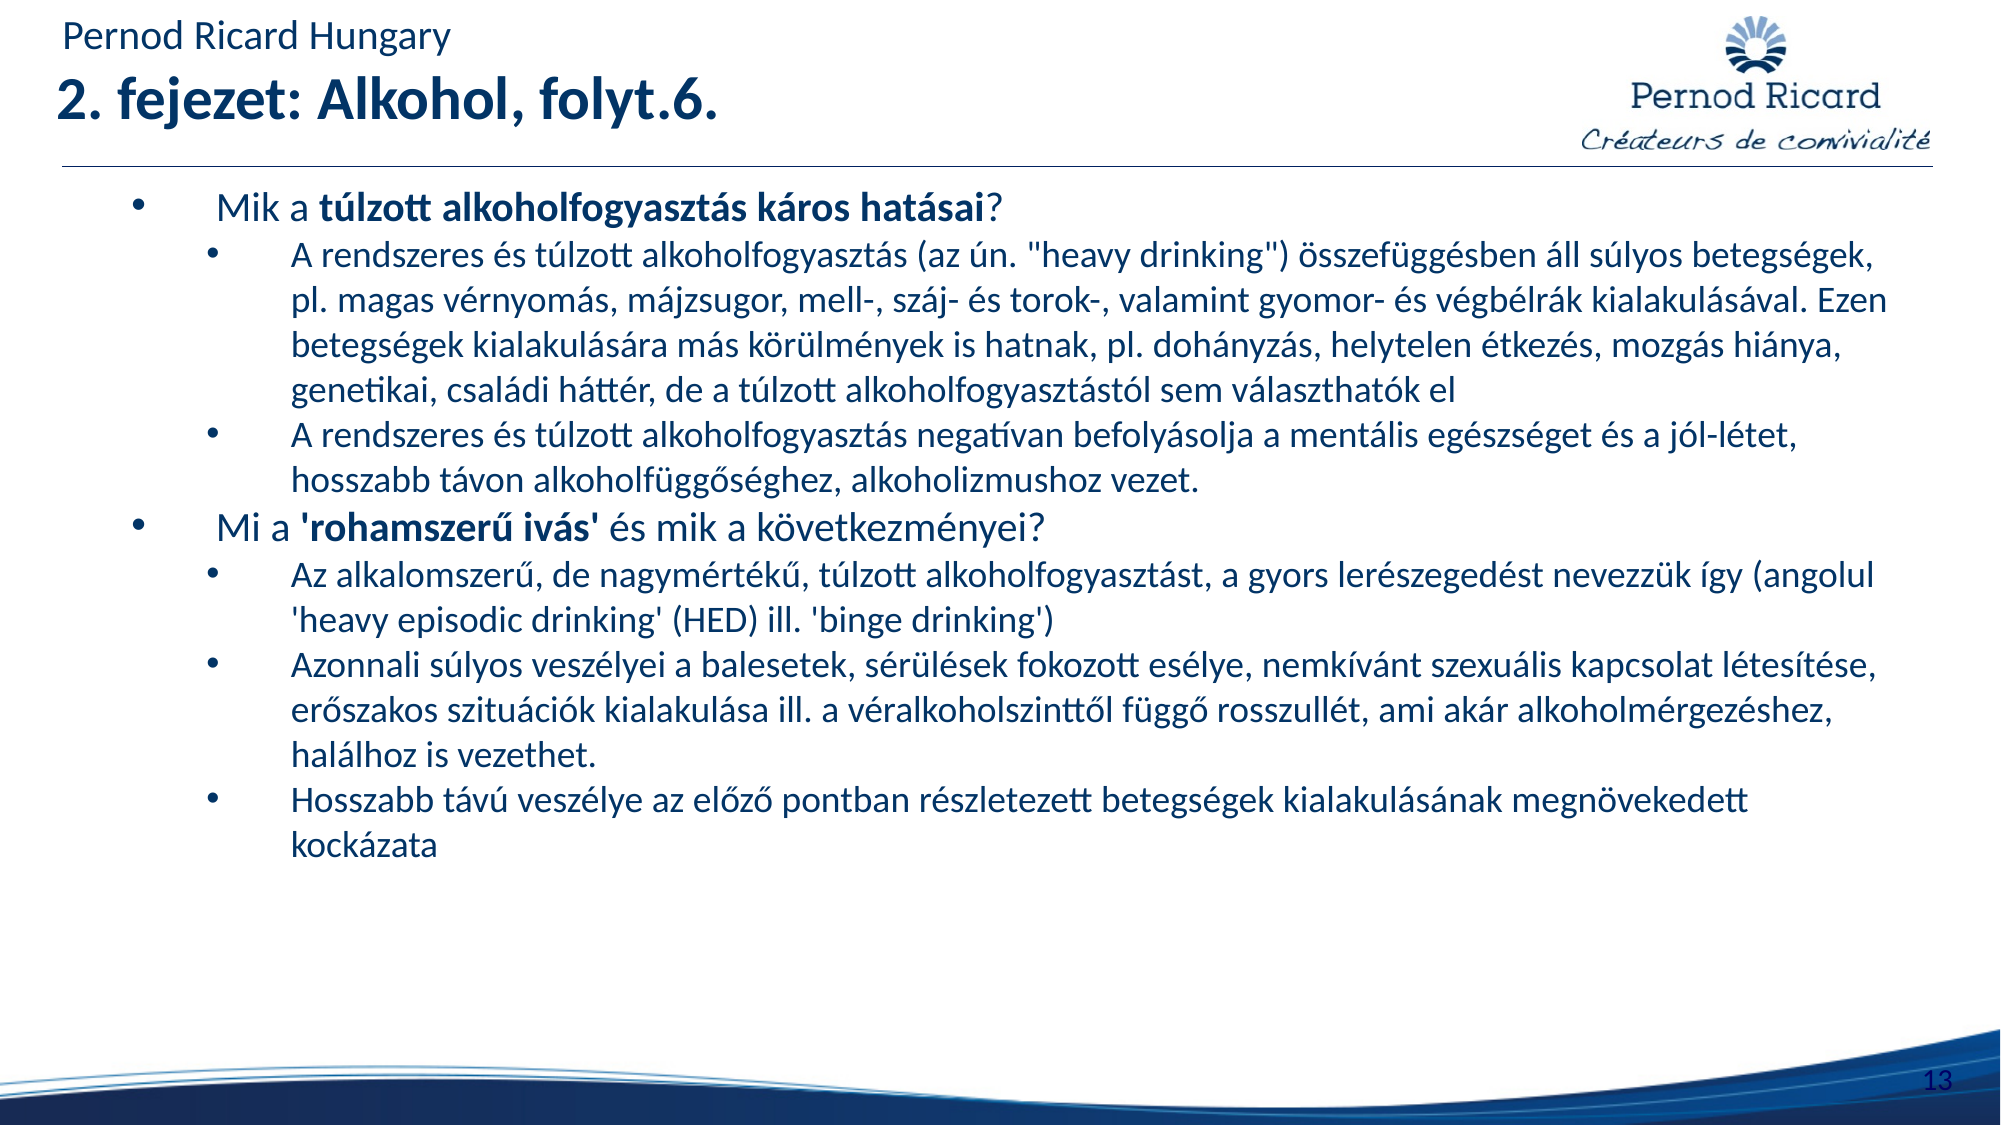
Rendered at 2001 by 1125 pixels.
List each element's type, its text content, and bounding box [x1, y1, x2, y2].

text_box Pernod Ricard Hungary [47, 0, 467, 65]
text_box Mik a túlzott alkoholfogyasztás káros hatásai? A rendszeres és túlzott alkoholfogyasztás (az ún. "heavy drinking") összefüggésben áll súlyos betegségek, pl. magas vérnyomás, májzsugor, mell-, száj- és torok-, valamint gyomor- és végbélrák kialakulásával. Ezen betegségek kialakulására más körülmények is hatnak, pl. dohányzás, helytelen étkezés, mozgás hiánya, genetikai, családi háttér, de a túlzott alkoholfogyasztástól sem választhatók el A rendszeres és túlzott alkoholfogyasztás negatívan befolyásolja a mentális egészséget és a jól-létet, hosszabb távon alkoholfüggőséghez, alkoholizmushoz vezet. Mi a 'rohamszerű ivás' és mik a következményei? Az alkalomszerű, de nagymértékű, túlzott alkoholfogyasztást, a gyors lerészegedést nevezzük így (angolul 'heavy episodic drinking' (HED) ill. 'binge drinking') Azonnali súlyos veszélyei a balesetek, sérülések fokozott esélye, nemkívánt szexuális kapcsolat létesítése, erőszakos szituációk kialakulása ill. a véralkoholszinttől függő rosszullét, ami akár alkoholmérgezéshez, halálhoz is vezethet. Hosszabb távú veszélye az előző pontban részletezett betegségek kialakulásának megnövekedett kockázata [41, 172, 1915, 873]
text_box 13 [1853, 1038, 1973, 1119]
picture [0, 0, 2001, 1125]
title 2. fejezet: Alkohol, folyt.6. [41, 33, 1839, 140]
